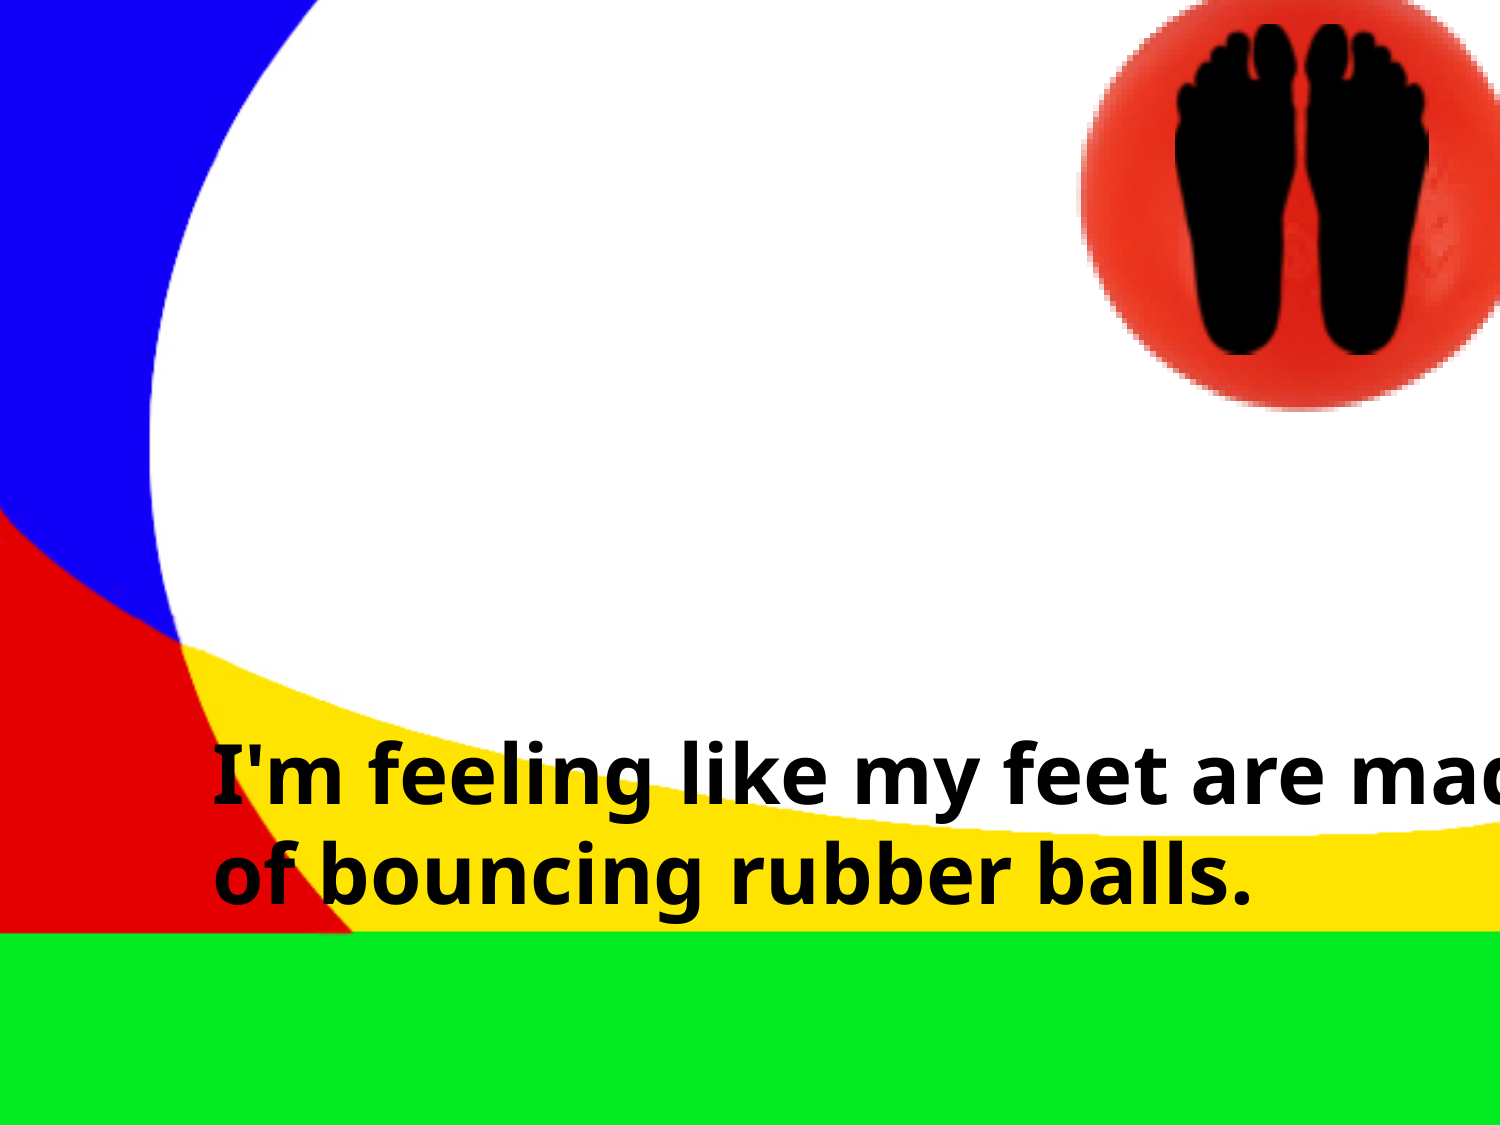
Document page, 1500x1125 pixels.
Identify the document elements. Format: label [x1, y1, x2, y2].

picture [0, 0, 1500, 1125]
text_box [949, 0, 1500, 519]
